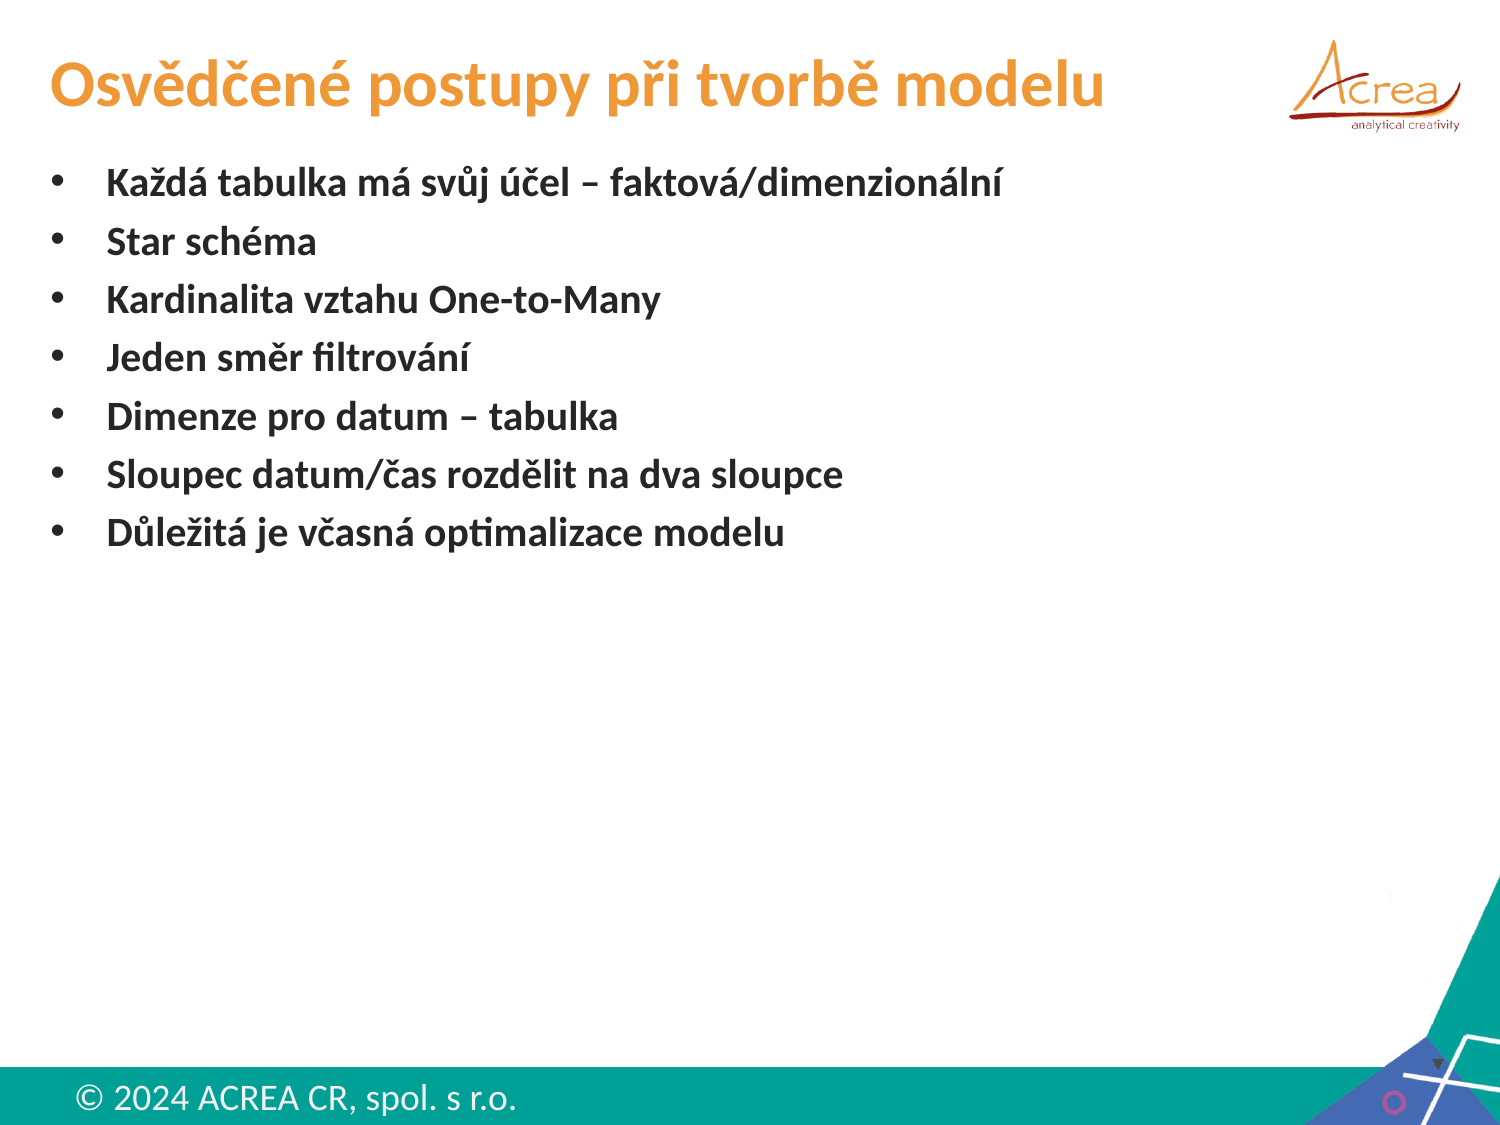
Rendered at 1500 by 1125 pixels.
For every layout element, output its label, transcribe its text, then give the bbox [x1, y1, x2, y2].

picture [1280, 853, 1500, 1125]
list Každá tabulka má svůj účel – faktová/dimenzionální Star schéma Kardinalita vztahu One-to-Many Jeden směr filtrování Dimenze pro datum – tabulka Sloupec datum/čas rozdělit na dva sloupce Důležitá je včasná optimalizace modelu [35, 147, 1453, 1010]
picture [1249, 10, 1500, 161]
title Osvědčené postupy při tvorbě modelu [35, 35, 1276, 124]
